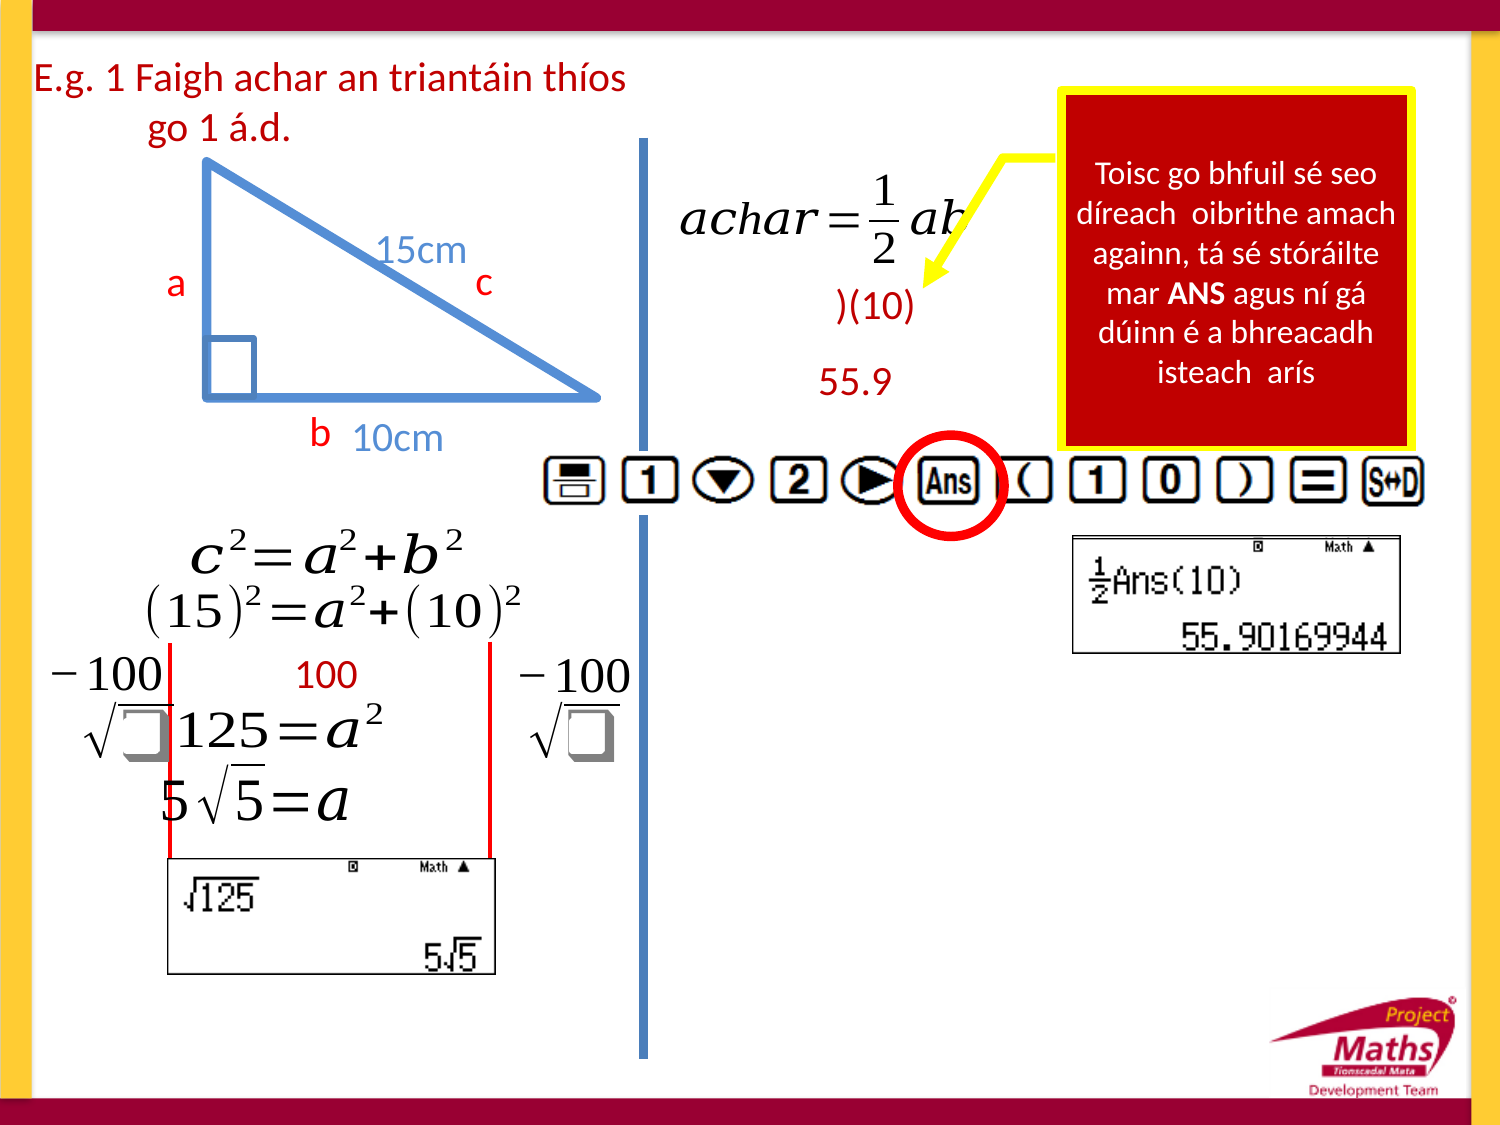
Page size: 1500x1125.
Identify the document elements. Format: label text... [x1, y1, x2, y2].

text_box c [460, 246, 509, 311]
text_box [82, 698, 177, 766]
picture [536, 450, 1442, 515]
text_box [203, 336, 256, 399]
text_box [527, 698, 623, 766]
picture [1071, 534, 1401, 655]
text_box 10cm [336, 402, 481, 567]
text_box [911, 432, 991, 449]
text_box E.g. 1 Faigh achar an triantáin thíos go 1 á.d. [18, 42, 642, 208]
text_box Toisc go bhfuil sé seo díreach oibrithe amach againn, tá sé stóráilte mar ANS agus ní gá dúinn é a bhreacadh isteach arís [1059, 88, 1414, 449]
text_box [204, 159, 599, 401]
text_box [911, 523, 991, 539]
picture [167, 858, 496, 975]
text_box Toisc go bhfuil sé seo díreach oibrithe amach againn, tá sé stóráilte mar ANS agus ní gá dúinn é a bhreacadh isteach arís [922, 155, 1056, 289]
text_box b [294, 397, 347, 462]
picture [1269, 987, 1466, 1098]
text_box a [151, 247, 202, 312]
text_box 15cm [359, 214, 483, 279]
